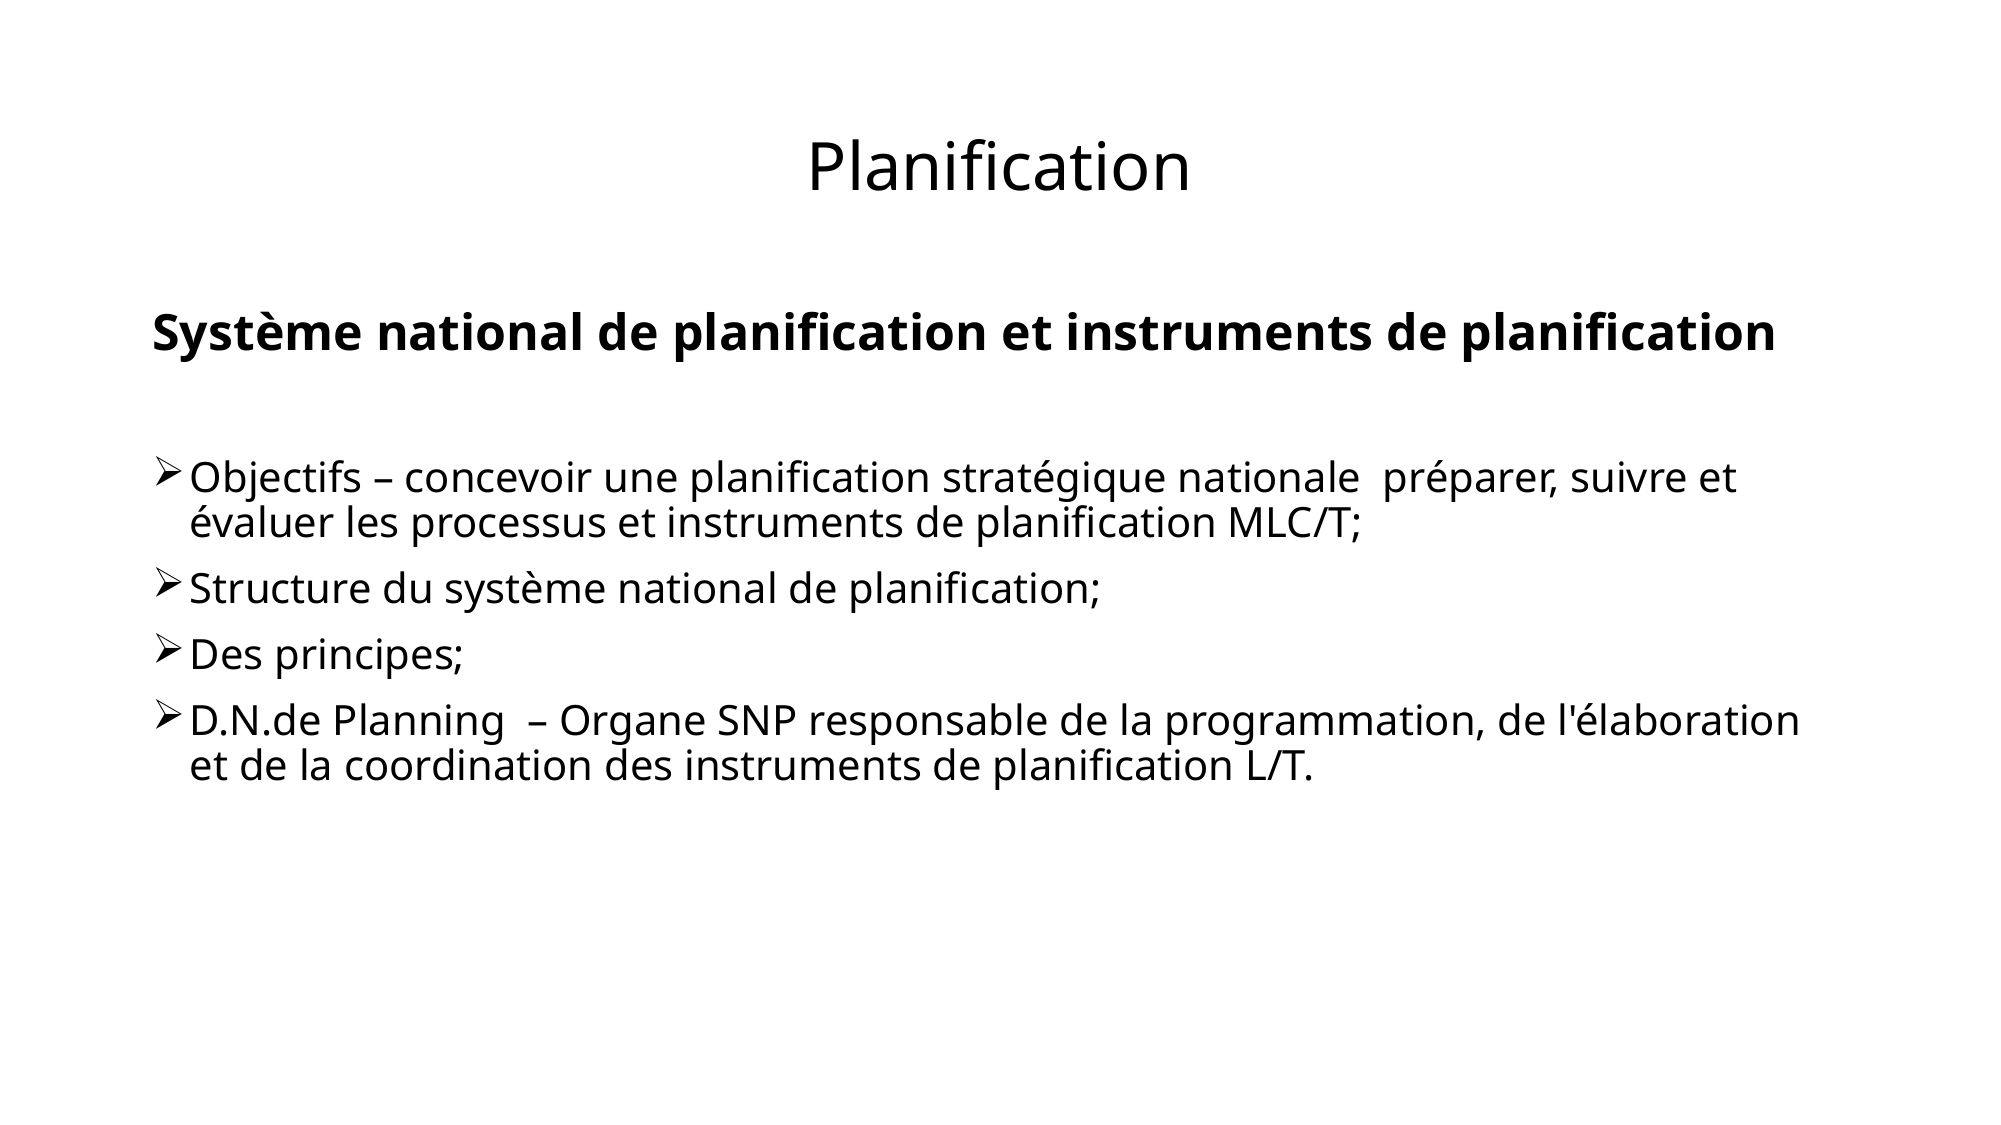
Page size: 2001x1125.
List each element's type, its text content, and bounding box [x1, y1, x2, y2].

title Planification [137, 59, 1863, 278]
list Système national de planification et instruments de planification Objectifs – concevoir une planification stratégique nationale préparer, suivre et évaluer les processus et instruments de planification MLC/T; Structure du système national de planification; Des principes; D.N.de Planning – Organe SNP responsable de la programmation, de l'élaboration et de la coordination des instruments de planification L/T. [137, 299, 1863, 1014]
